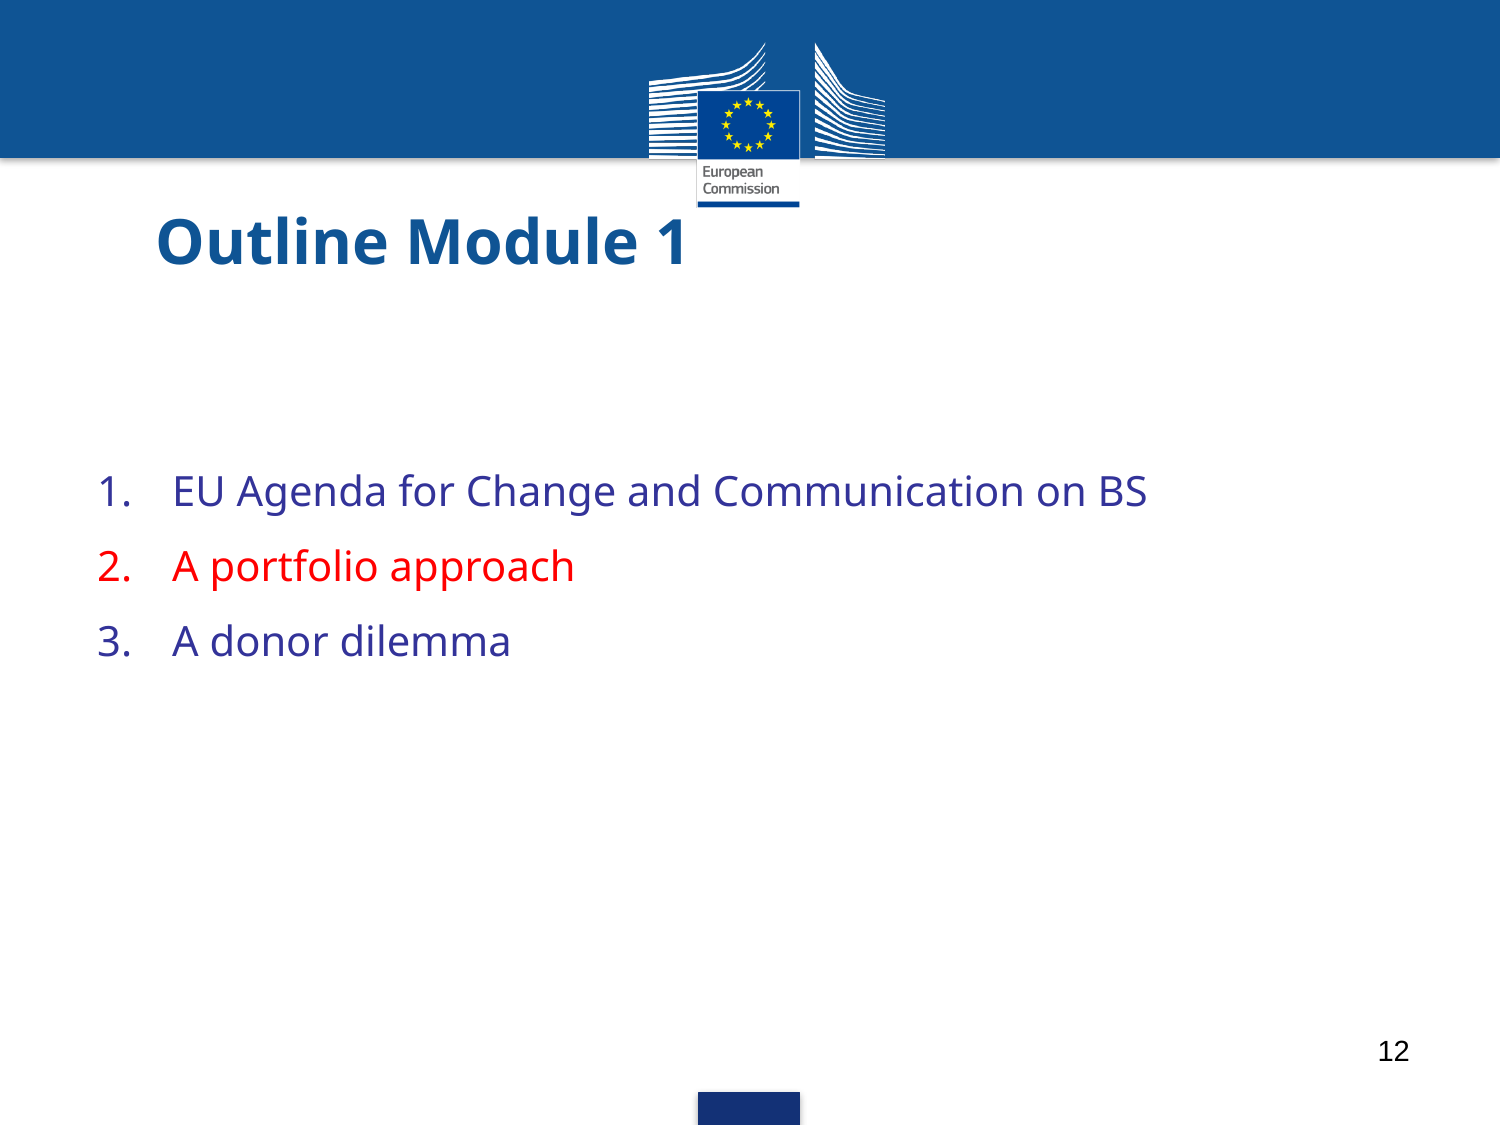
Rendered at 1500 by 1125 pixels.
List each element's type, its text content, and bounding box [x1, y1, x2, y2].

slide_number 12 [1074, 1024, 1426, 1103]
title Outline Module 1 [81, 175, 1433, 302]
picture [649, 42, 885, 175]
list EU Agenda for Change and Communication on BS A portfolio approach A donor dilemma [81, 302, 1433, 1083]
